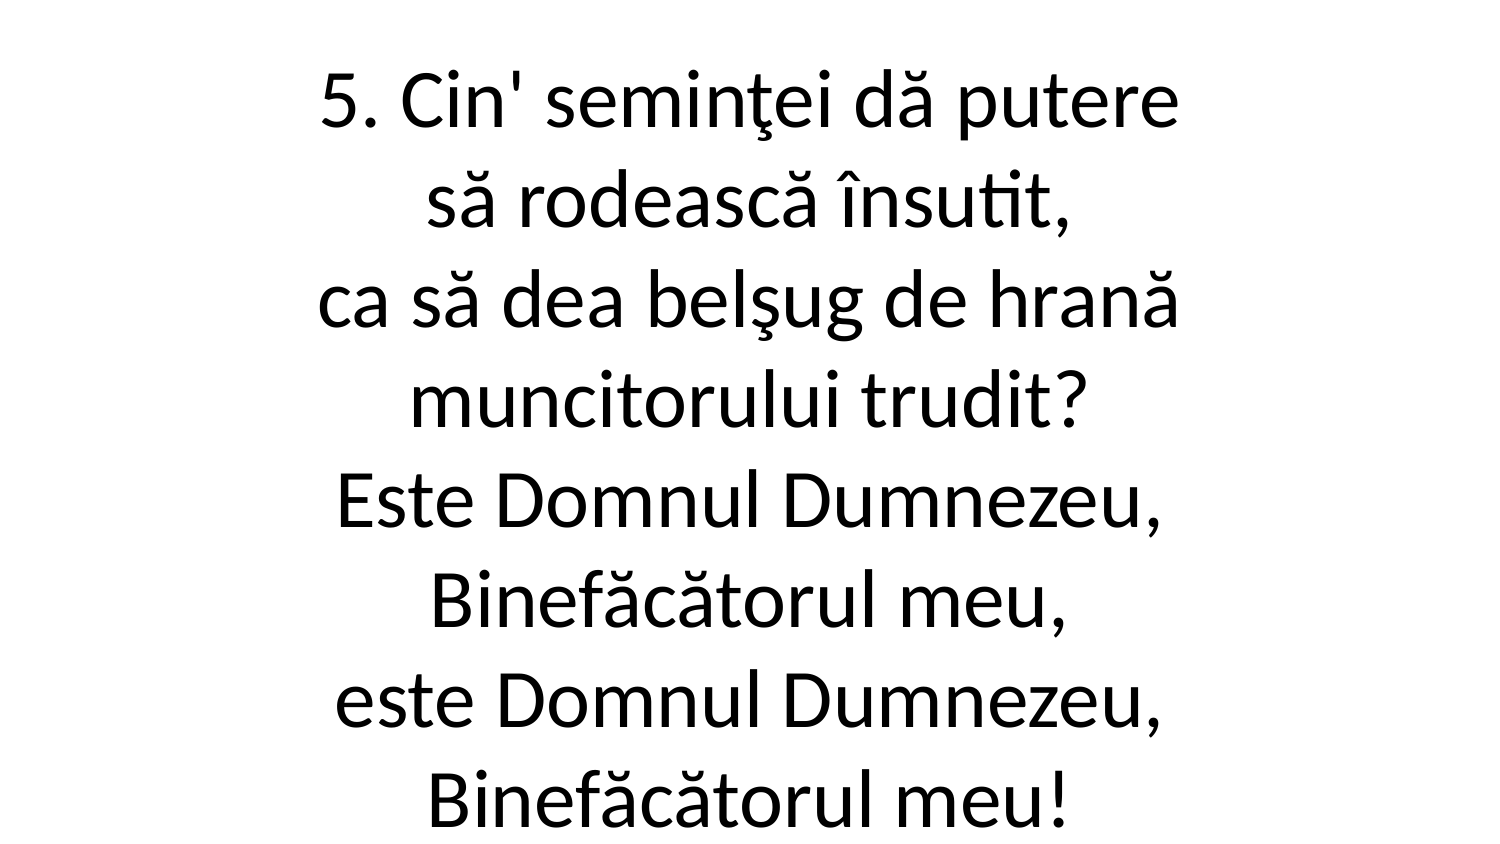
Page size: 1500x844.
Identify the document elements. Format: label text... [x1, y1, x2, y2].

text_box 5. Cin' seminţei dă putere să rodească însutit, ca să dea belşug de hrană muncitorului trudit? Este Domnul Dumnezeu, Binefăcătorul meu, este Domnul Dumnezeu, Binefăcătorul meu! [302, 0, 1198, 844]
